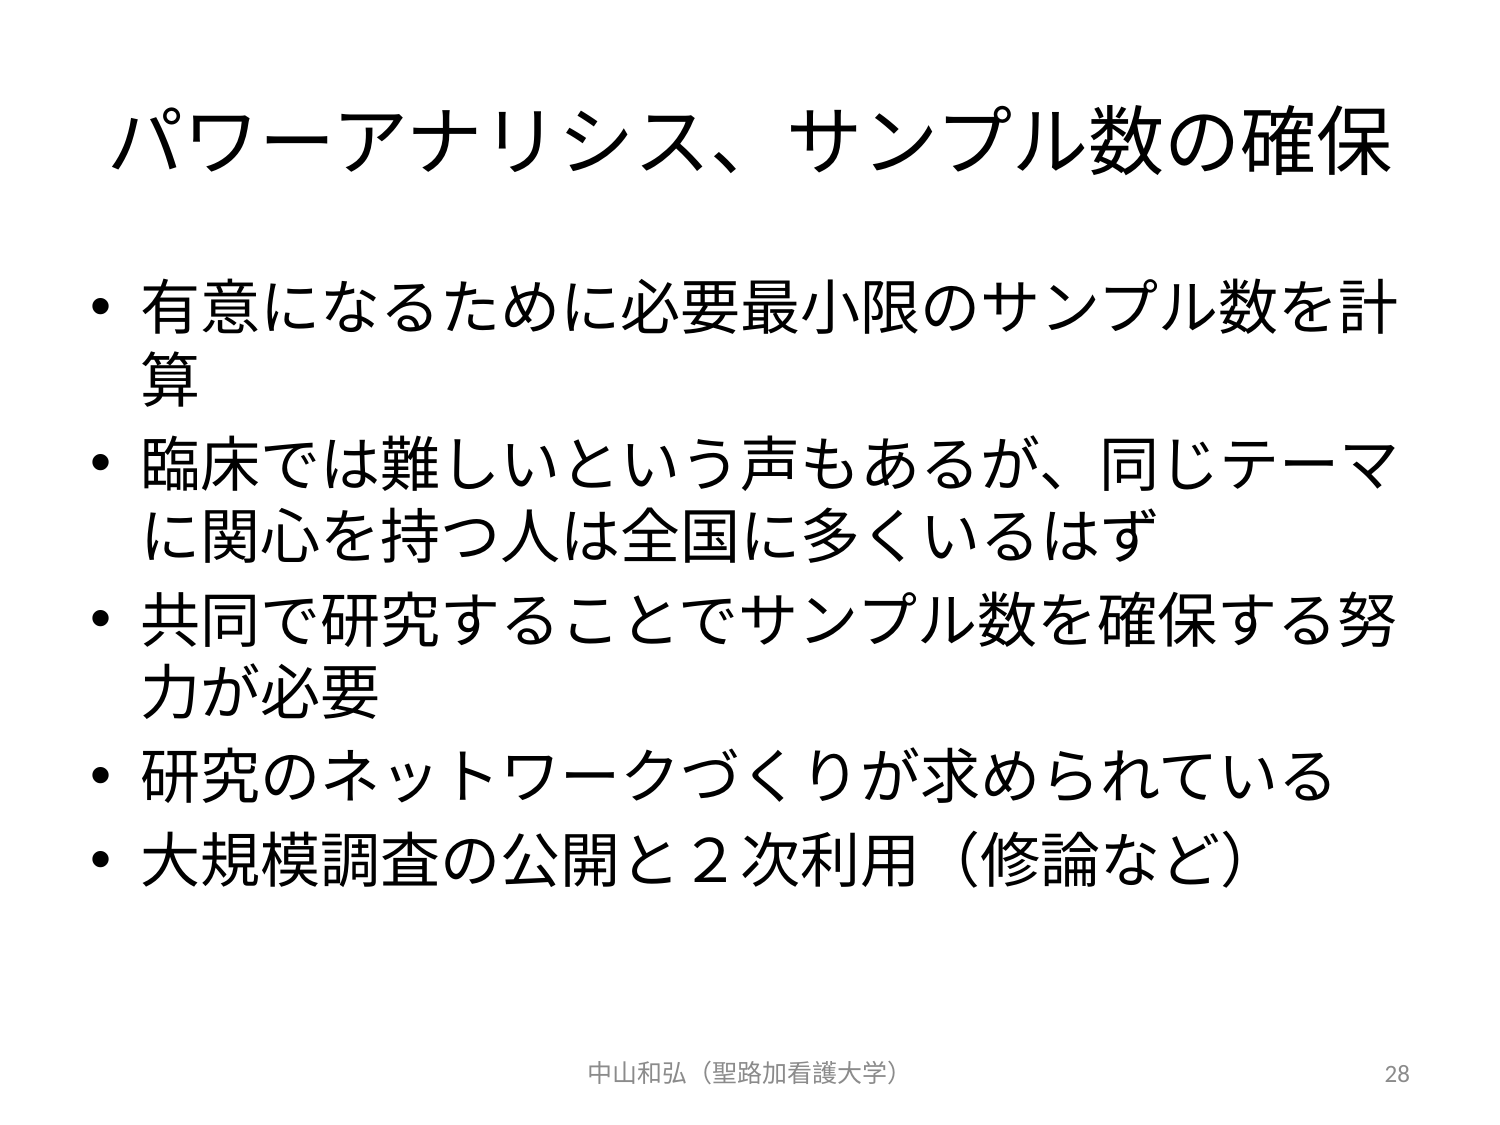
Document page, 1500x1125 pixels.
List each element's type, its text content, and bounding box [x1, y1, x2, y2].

title パワーアナリシス、サンプル数の確保 [75, 45, 1425, 233]
list 有意になるために必要最小限のサンプル数を計算 臨床では難しいという声もあるが、同じテーマに関心を持つ人は全国に多くいるはず 共同で研究することでサンプル数を確保する努力が必要 研究のネットワークづくりが求められている 大規模調査の公開と２次利用（修論など） [75, 262, 1425, 1005]
slide_number 28 [1074, 1042, 1425, 1103]
footer 中山和弘（聖路加看護大学） [512, 1042, 988, 1103]
